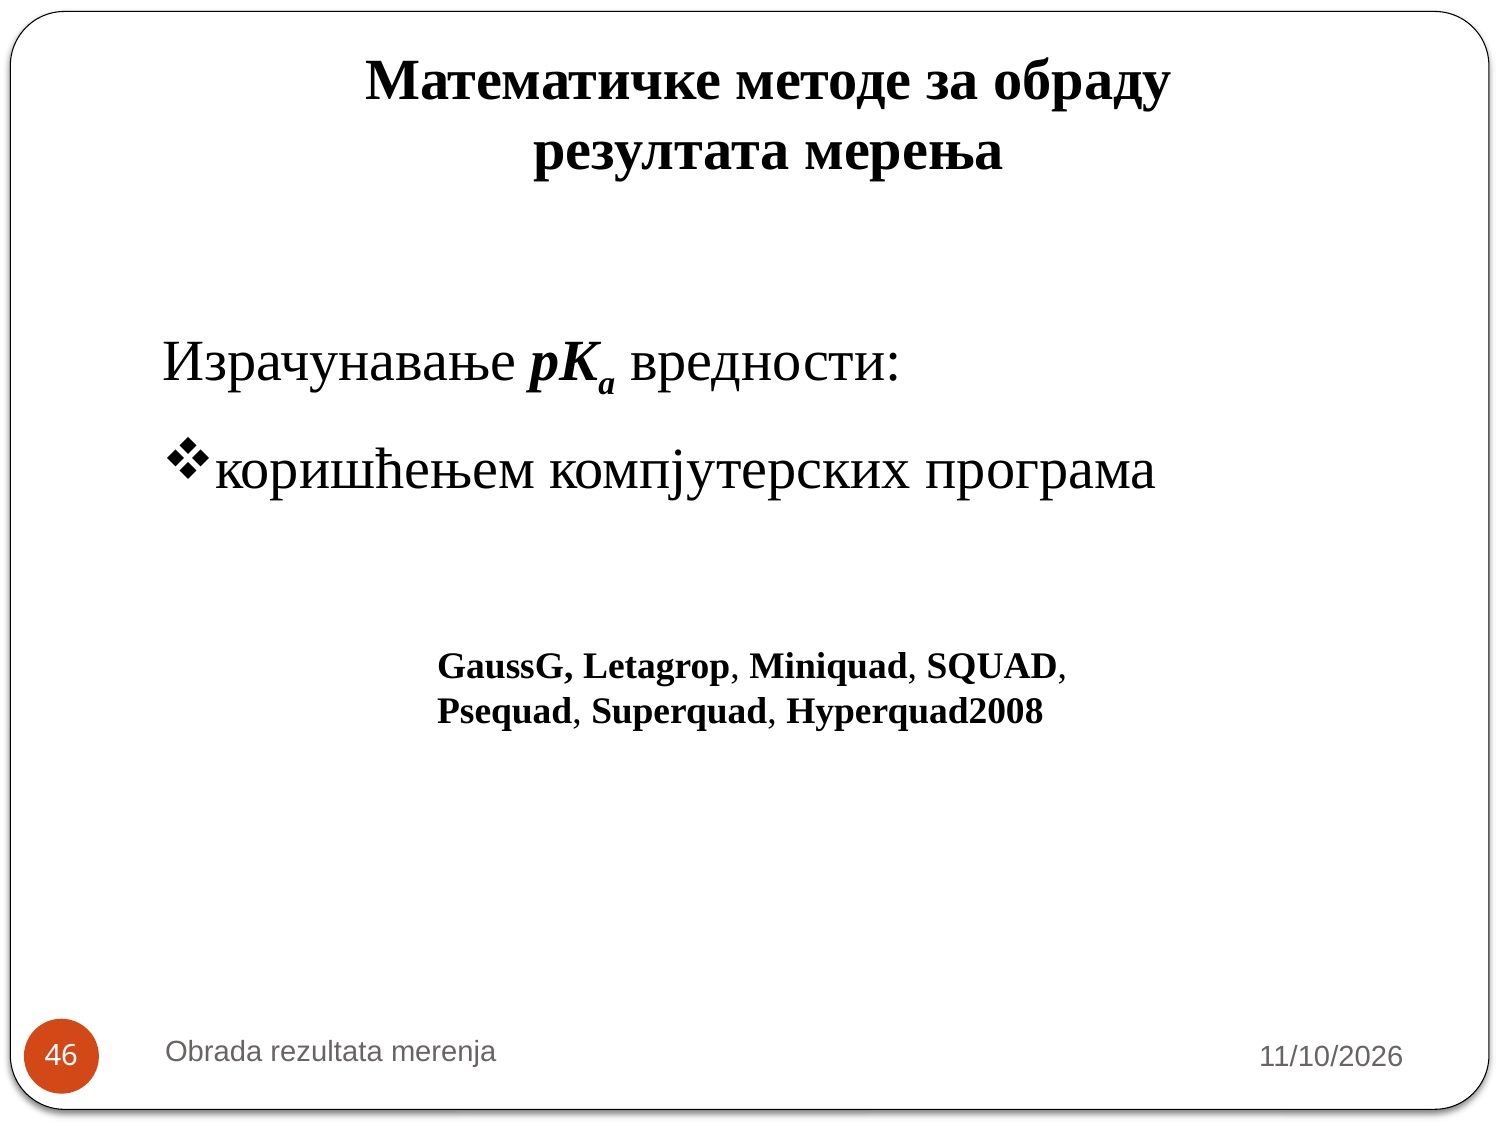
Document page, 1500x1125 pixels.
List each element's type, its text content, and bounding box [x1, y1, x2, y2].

footer Obrada rezultata merenja [150, 1012, 800, 1088]
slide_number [1012, 1015, 1419, 1094]
text_box Математичке методе за обраду резултата мерења [277, 54, 1260, 197]
slide_number 46 [23, 1018, 99, 1094]
text_box GaussG, Letagrop, Miniquad, SQUAD, Psequad, Superquad, Hyperquad2008 [422, 634, 1092, 739]
text_box Израчунавање pKa вредности: коришћењем компјутерских програма [147, 314, 1258, 508]
